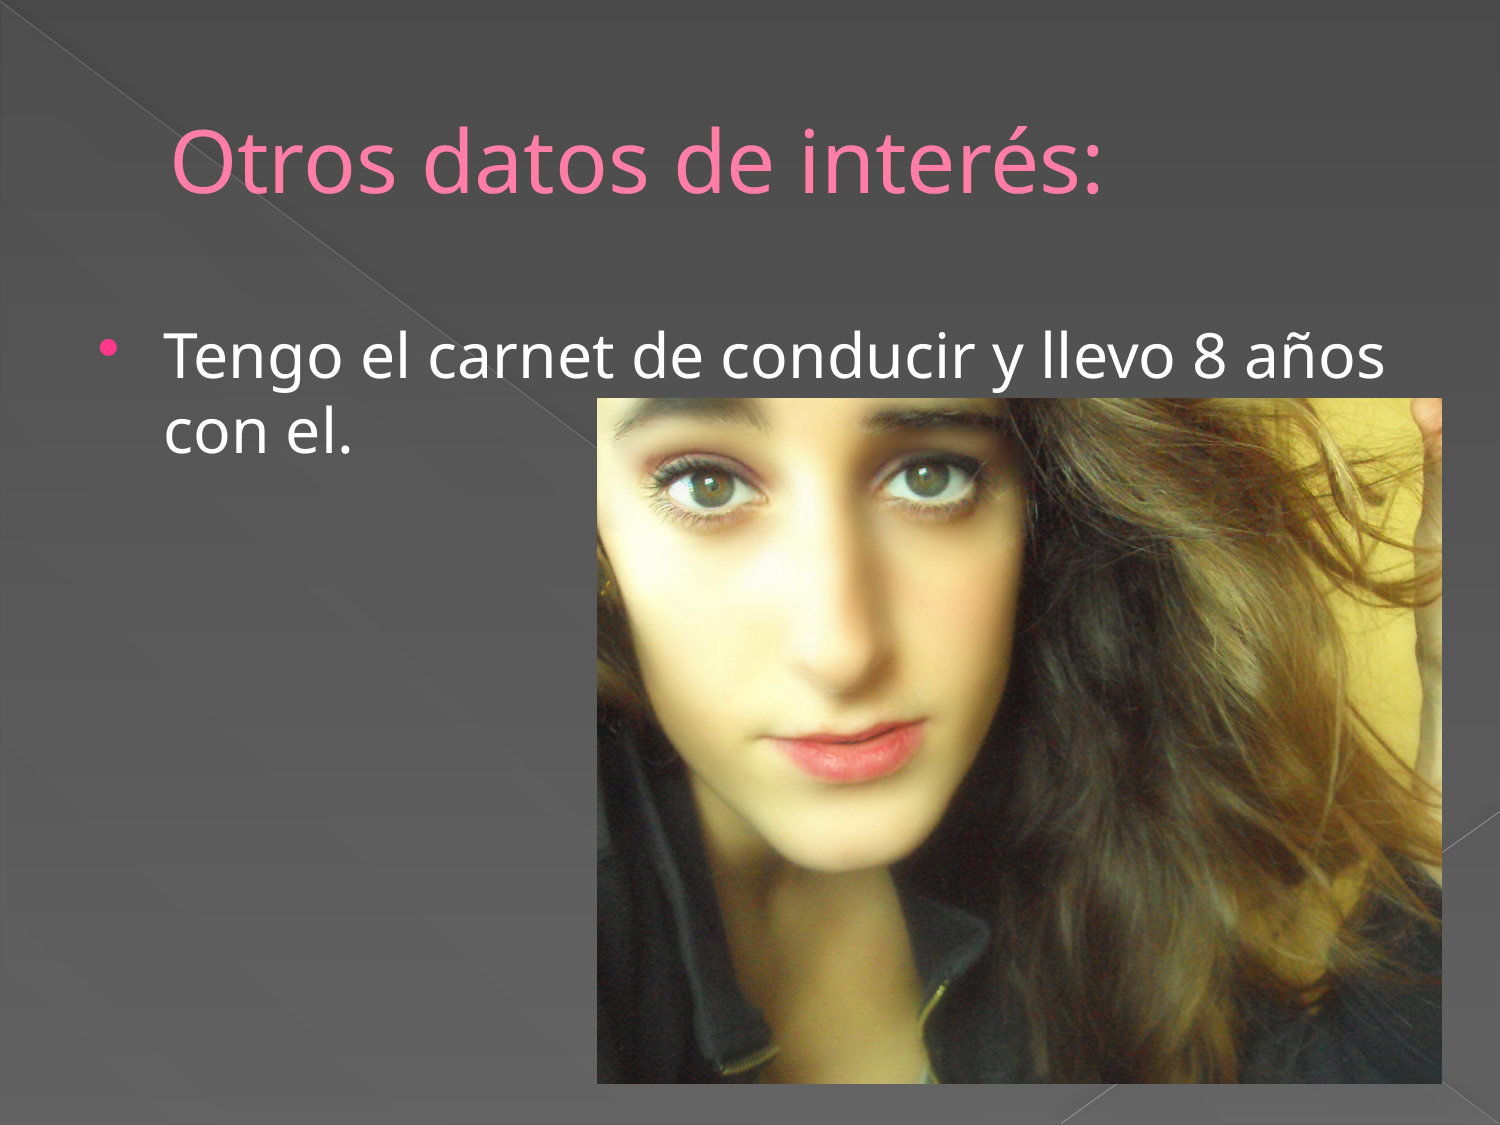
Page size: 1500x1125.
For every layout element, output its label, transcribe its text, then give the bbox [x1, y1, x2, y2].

list Tengo el carnet de conducir y llevo 8 años con el. [75, 308, 1425, 1059]
picture [597, 398, 1442, 1084]
title Otros datos de interés: [75, 43, 1425, 274]
